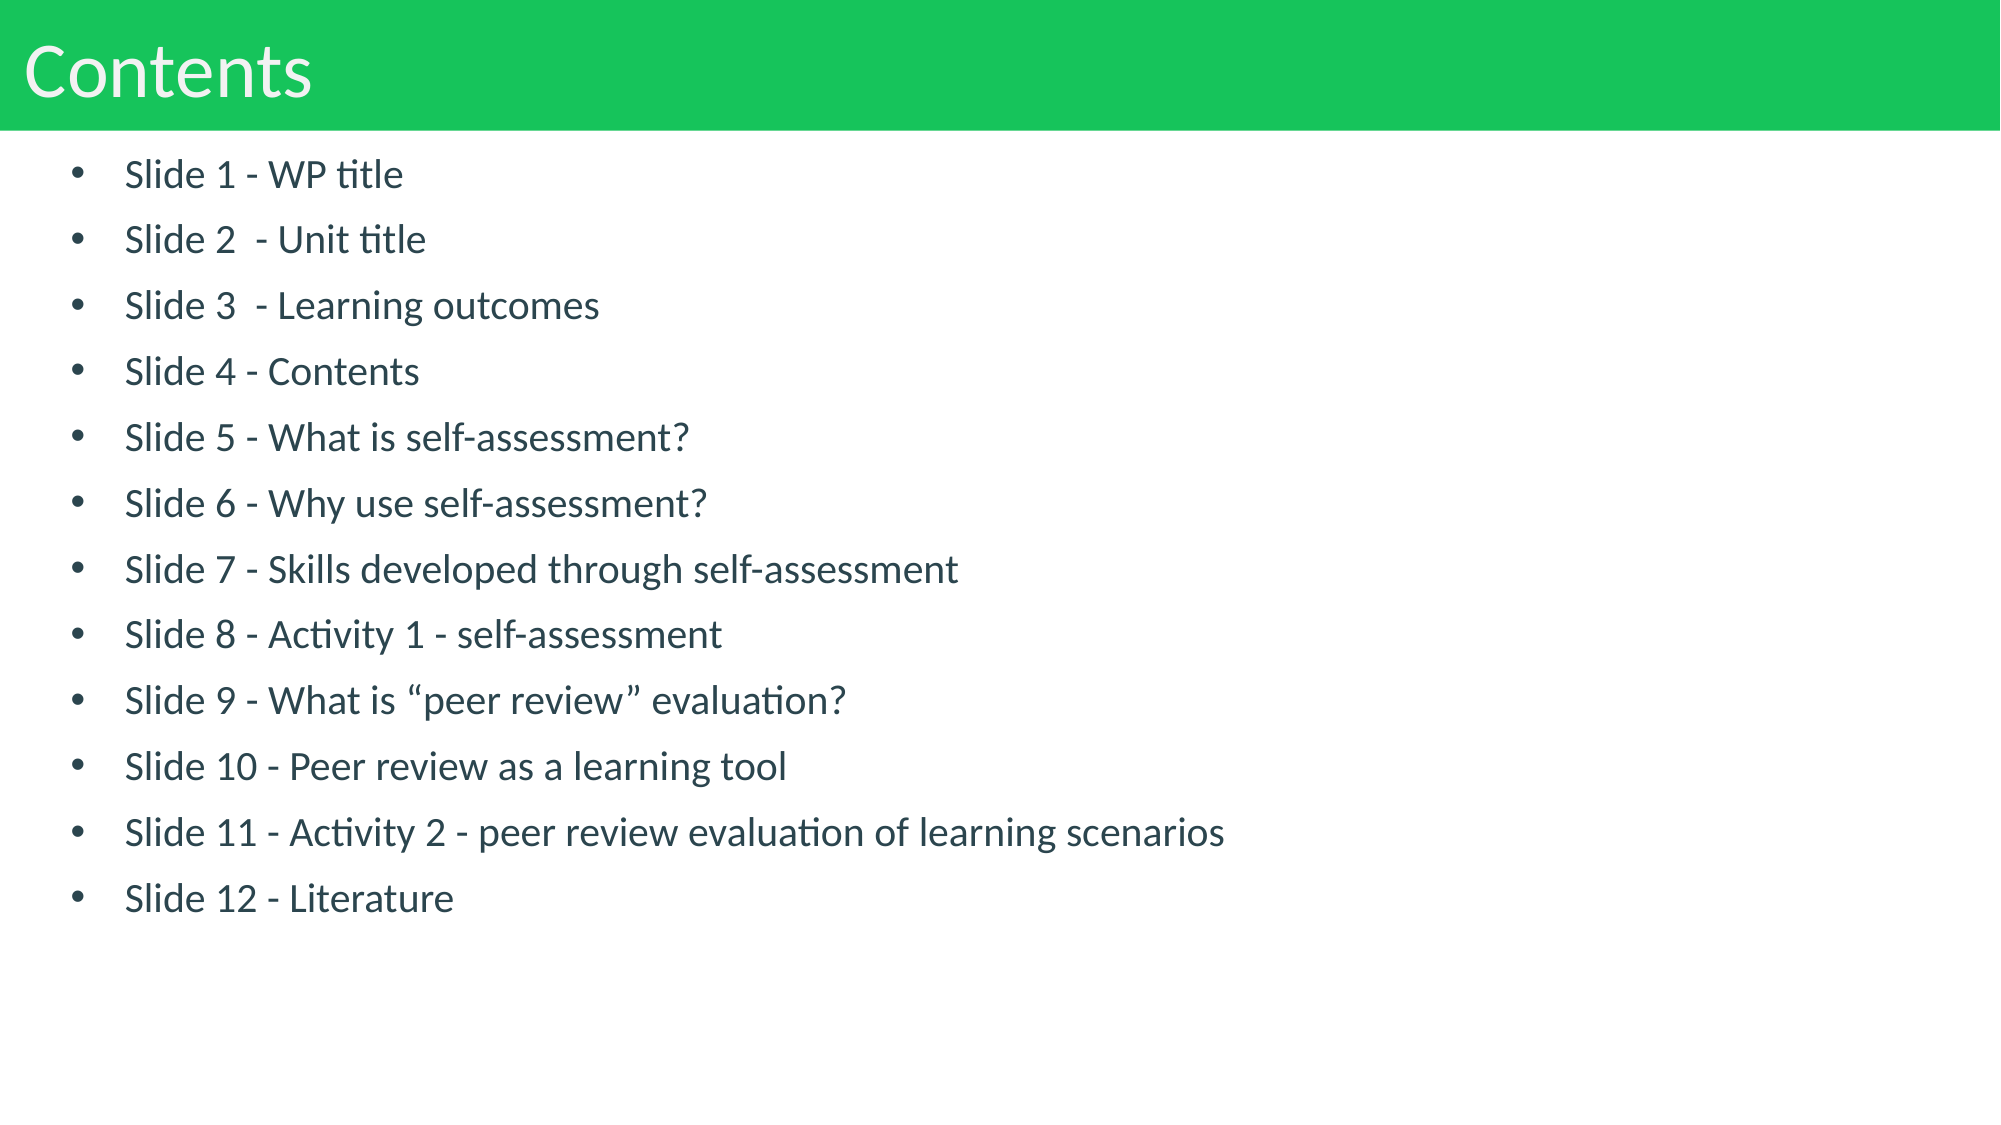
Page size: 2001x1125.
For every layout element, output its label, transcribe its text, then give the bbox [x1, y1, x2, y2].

title Contents [16, 13, 1976, 131]
list Slide 1 - WP title Slide 2 - Unit title Slide 3 - Learning outcomes Slide 4 - Contents Slide 5 - What is self-assessment? Slide 6 - Why use self-assessment? Slide 7 - Skills developed through self-assessment Slide 8 - Activity 1 - self-assessment Slide 9 - What is “peer review” evaluation? Slide 10 - Peer review as a learning tool Slide 11 - Activity 2 - peer review evaluation of learning scenarios Slide 12 - Literature [16, 144, 1976, 1108]
